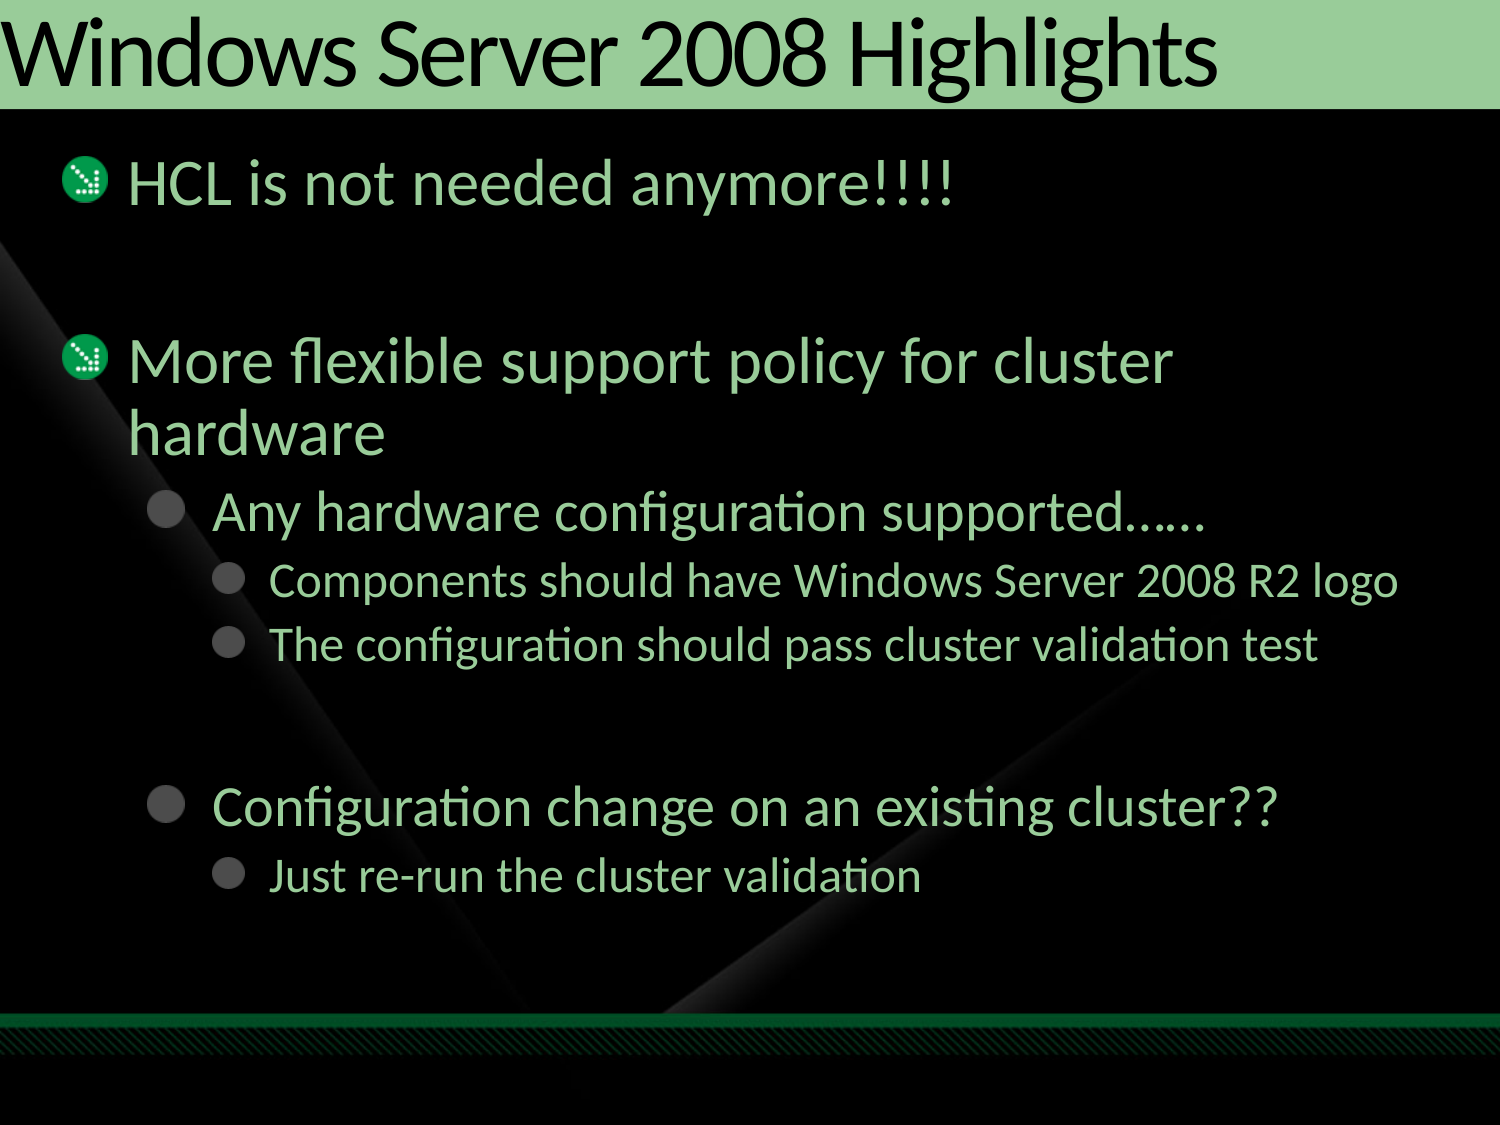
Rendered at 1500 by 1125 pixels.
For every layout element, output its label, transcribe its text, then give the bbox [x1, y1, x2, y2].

picture [0, 110, 1500, 1125]
title Windows Server 2008 Highlights [0, 0, 1500, 110]
list HCL is not needed anymore!!!! More flexible support policy for cluster hardware Any hardware configuration supported…… Components should have Windows Server 2008 R2 logo The configuration should pass cluster validation test Configuration change on an existing cluster?? Just re-run the cluster validation [62, 147, 1438, 980]
